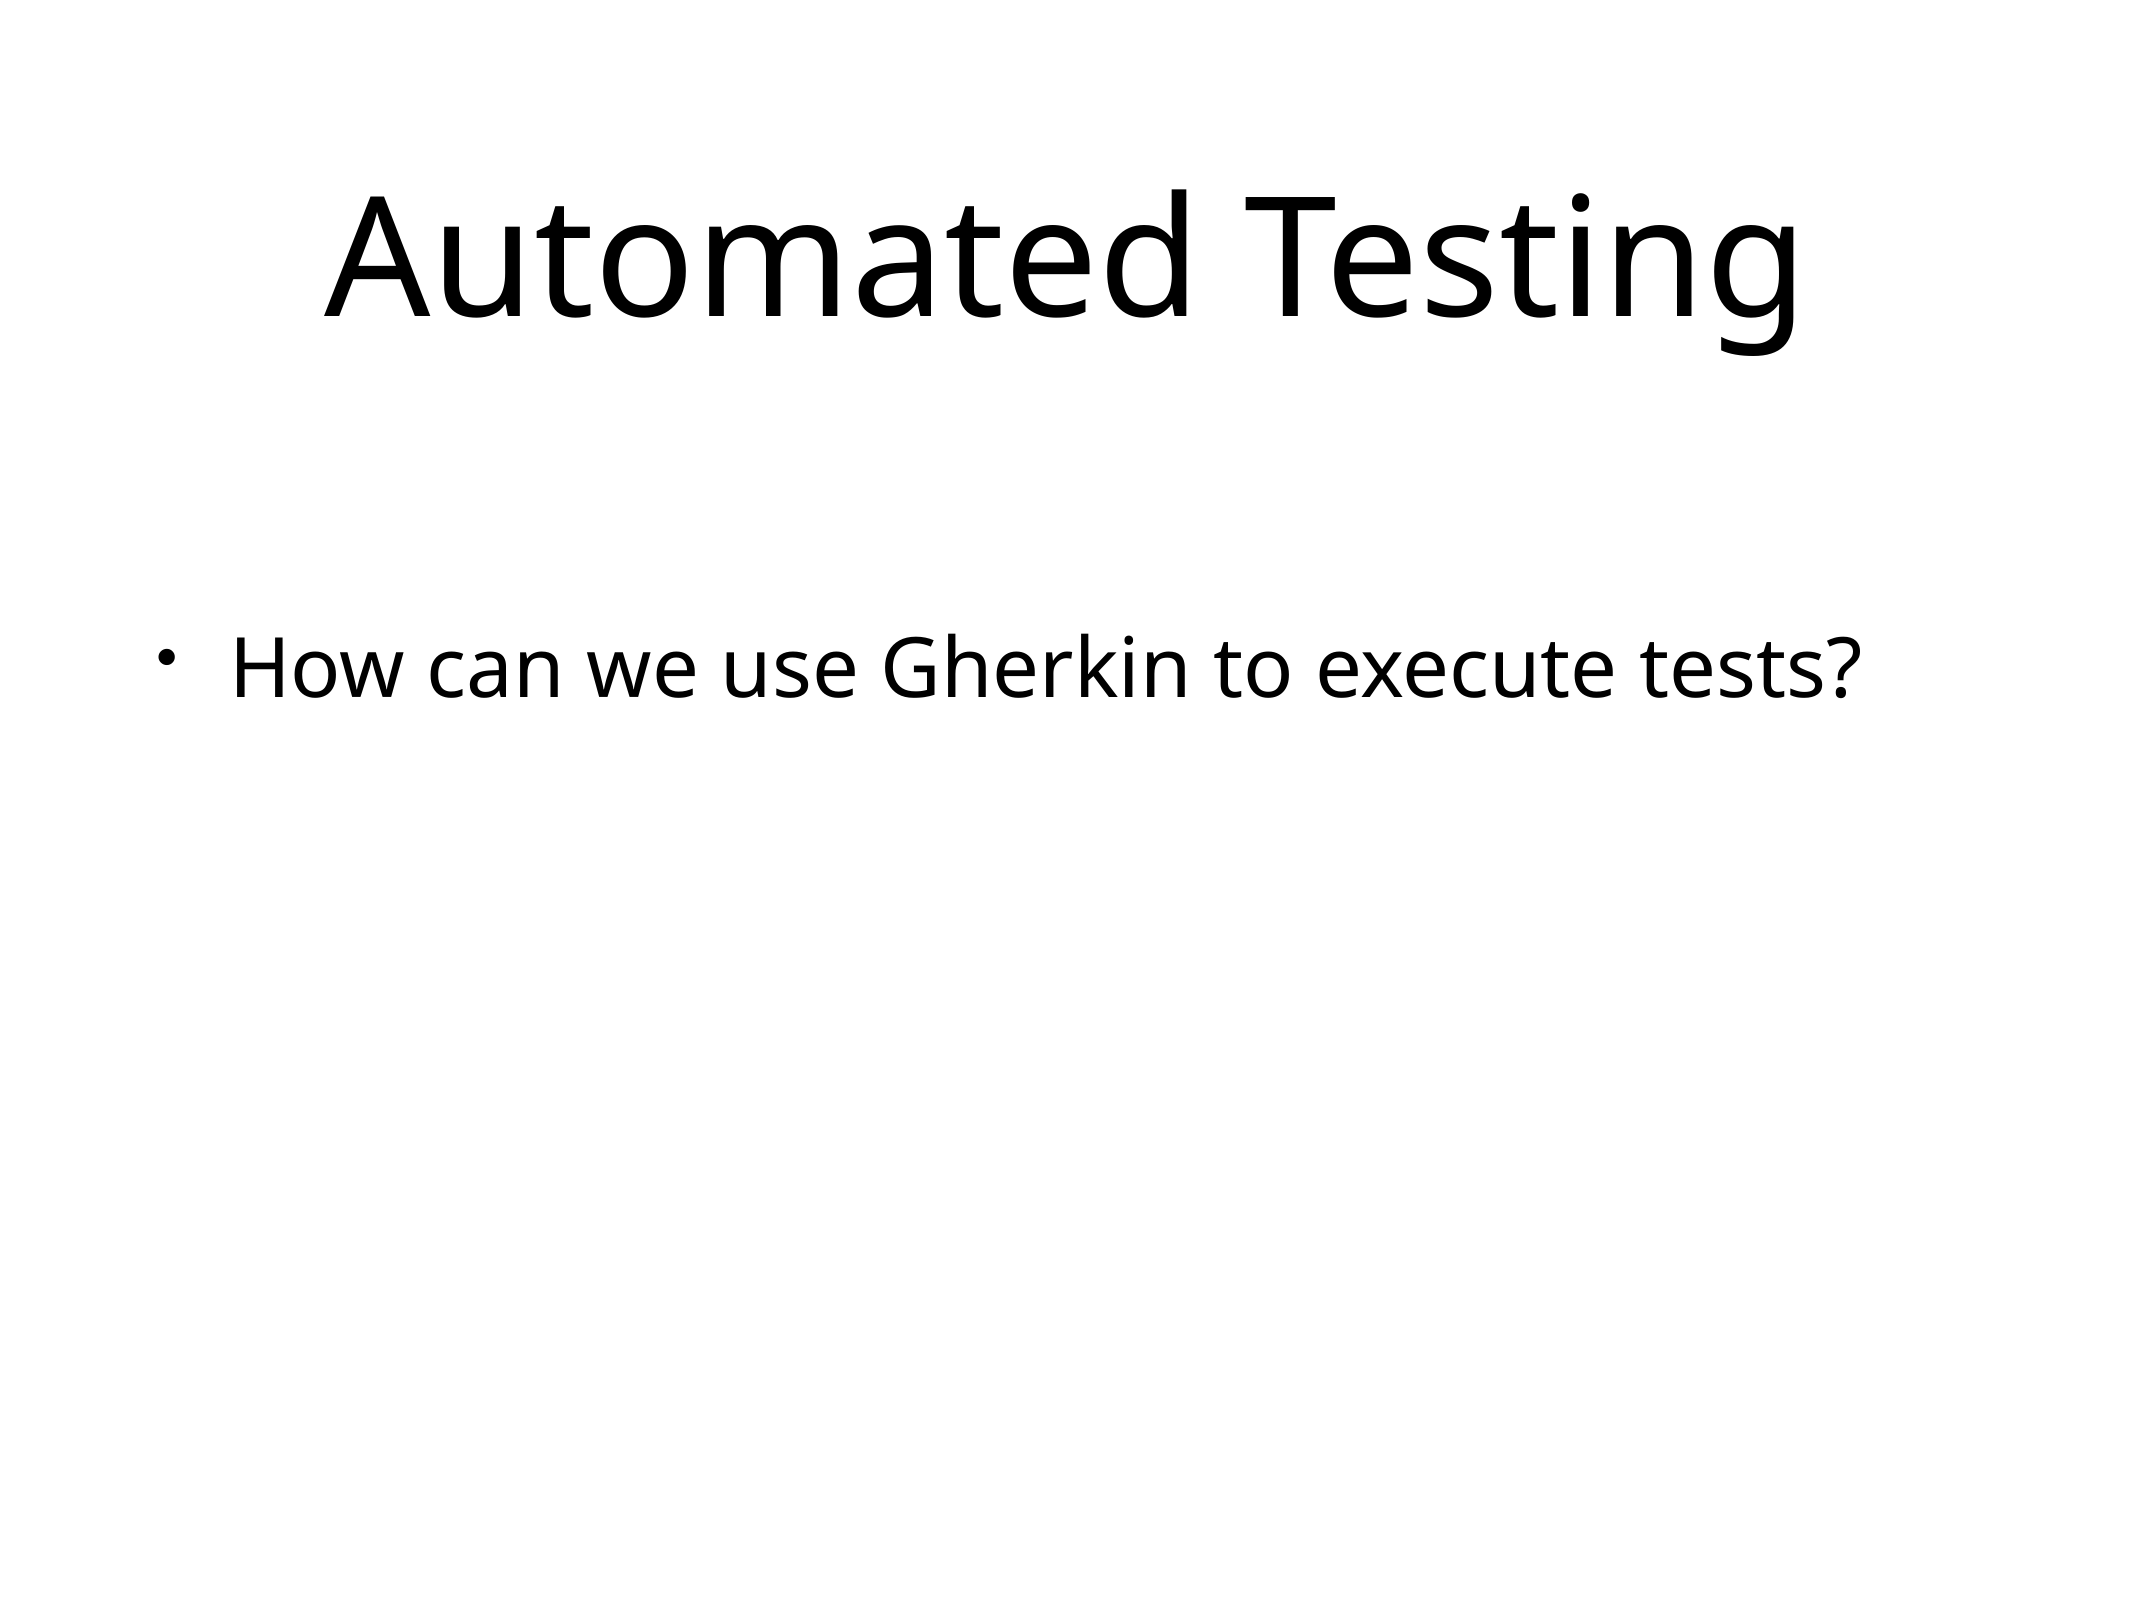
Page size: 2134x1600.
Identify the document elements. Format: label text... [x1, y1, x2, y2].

list How can we use Gherkin to execute tests? [155, 426, 1978, 1459]
title Automated Testing [155, 72, 1978, 426]
